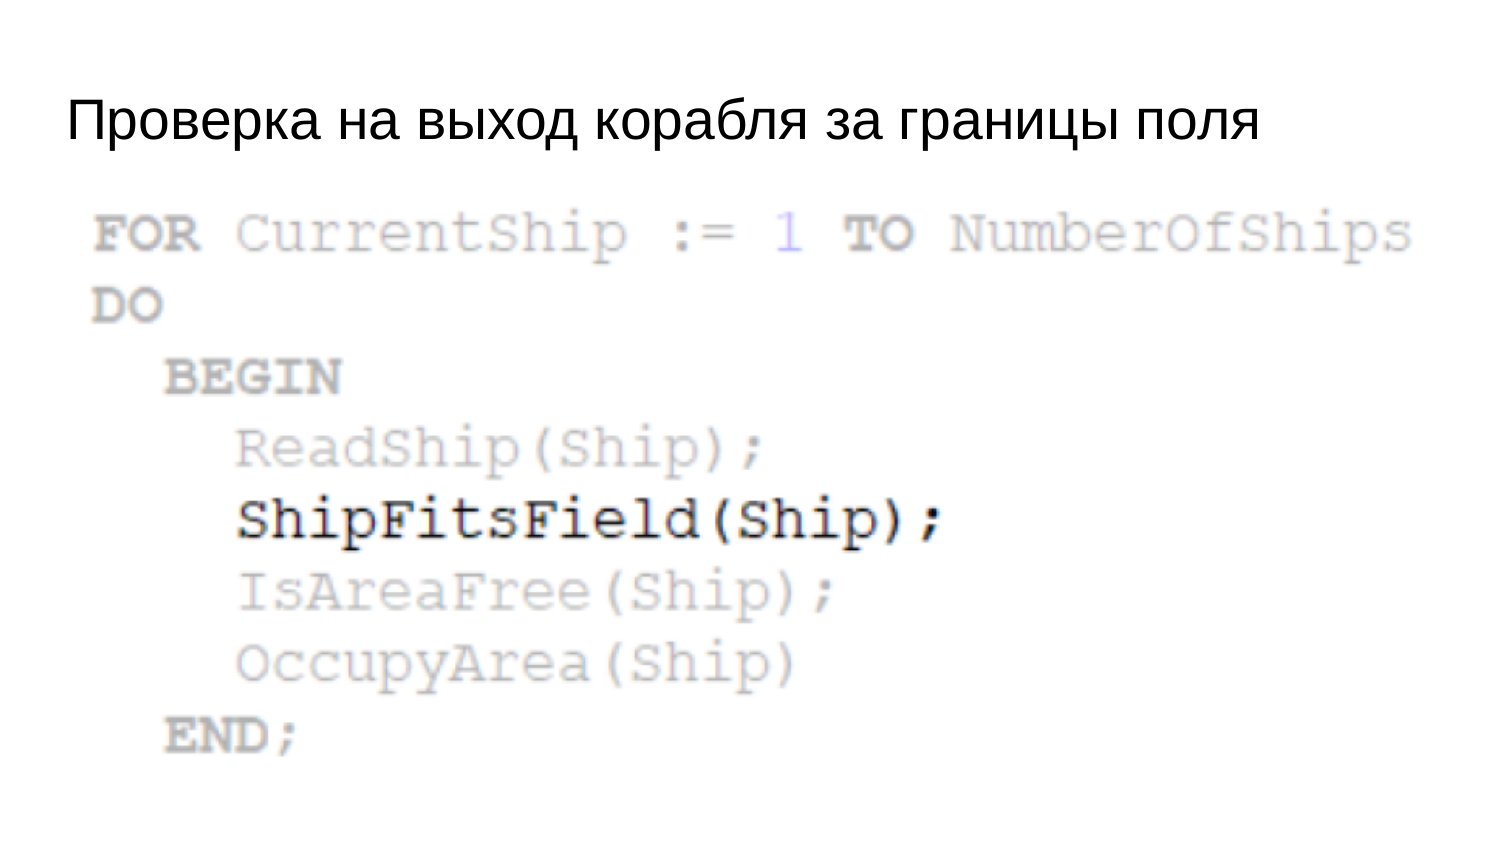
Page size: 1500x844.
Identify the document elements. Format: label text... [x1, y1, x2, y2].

title Проверка на выход корабля за границы поля [51, 72, 1449, 167]
picture [24, 191, 1476, 780]
